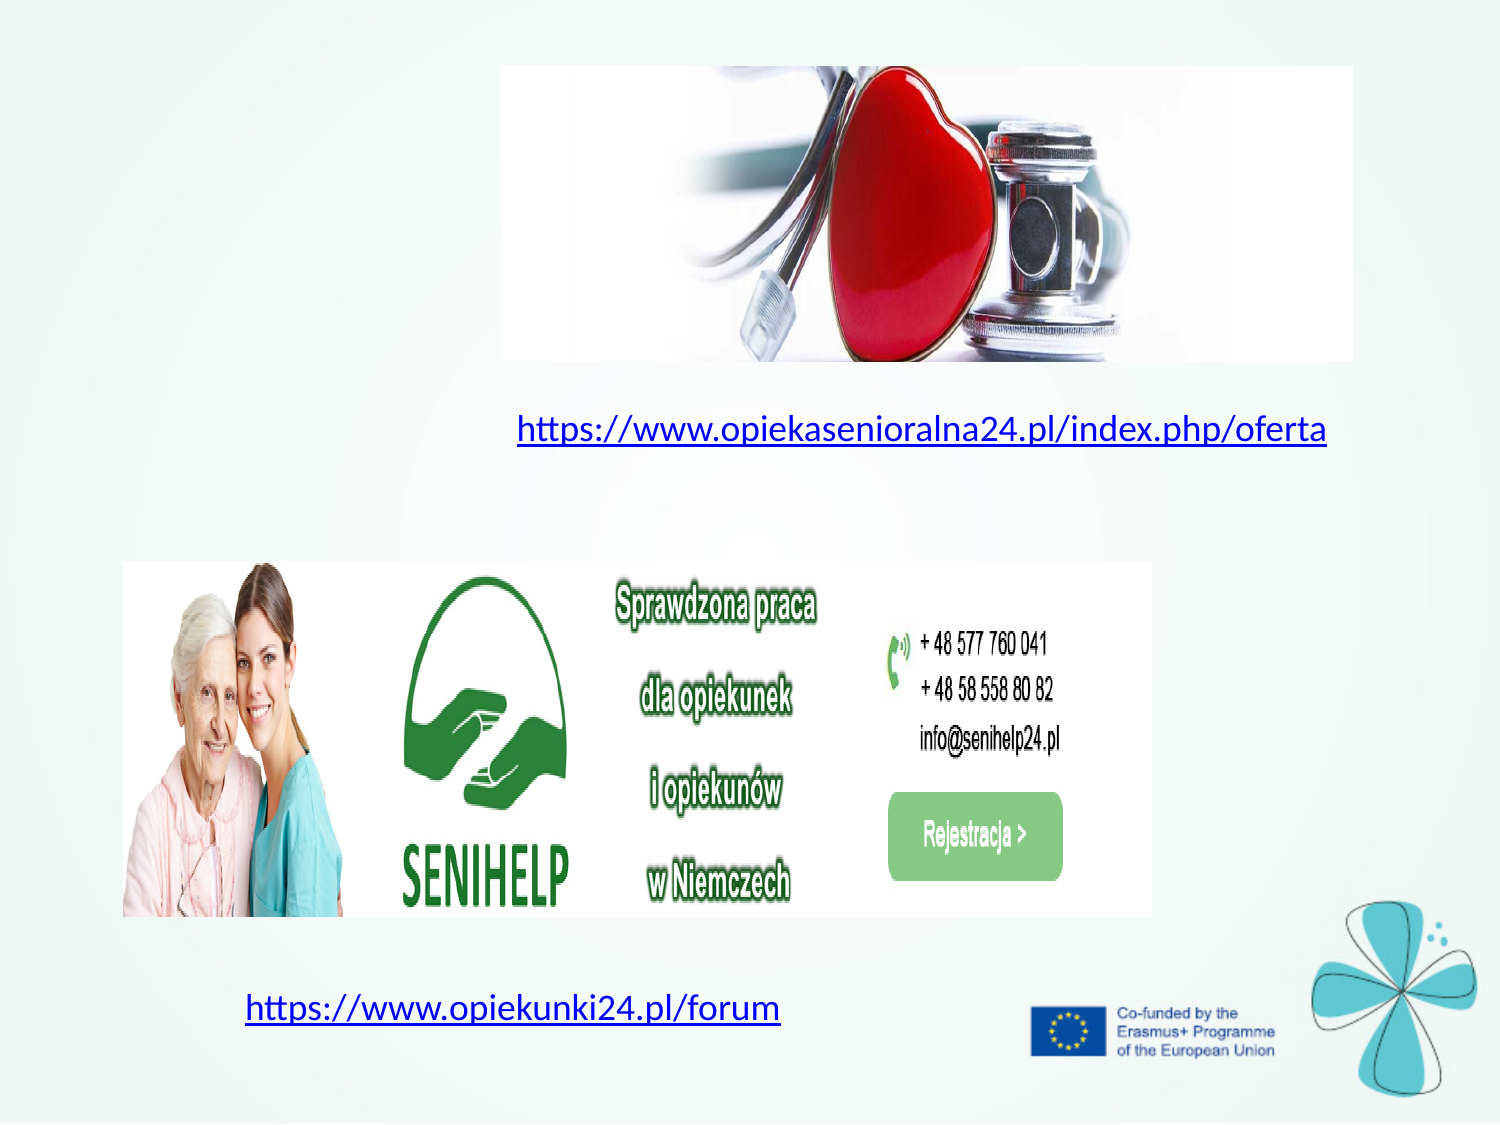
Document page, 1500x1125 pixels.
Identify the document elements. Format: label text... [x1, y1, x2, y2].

picture [0, 0, 1500, 1125]
text_box https://www.opiekunki24.pl/forum [230, 975, 869, 1036]
text_box https://www.opiekasenioralna24.pl/index.php/oferta [501, 397, 1376, 457]
